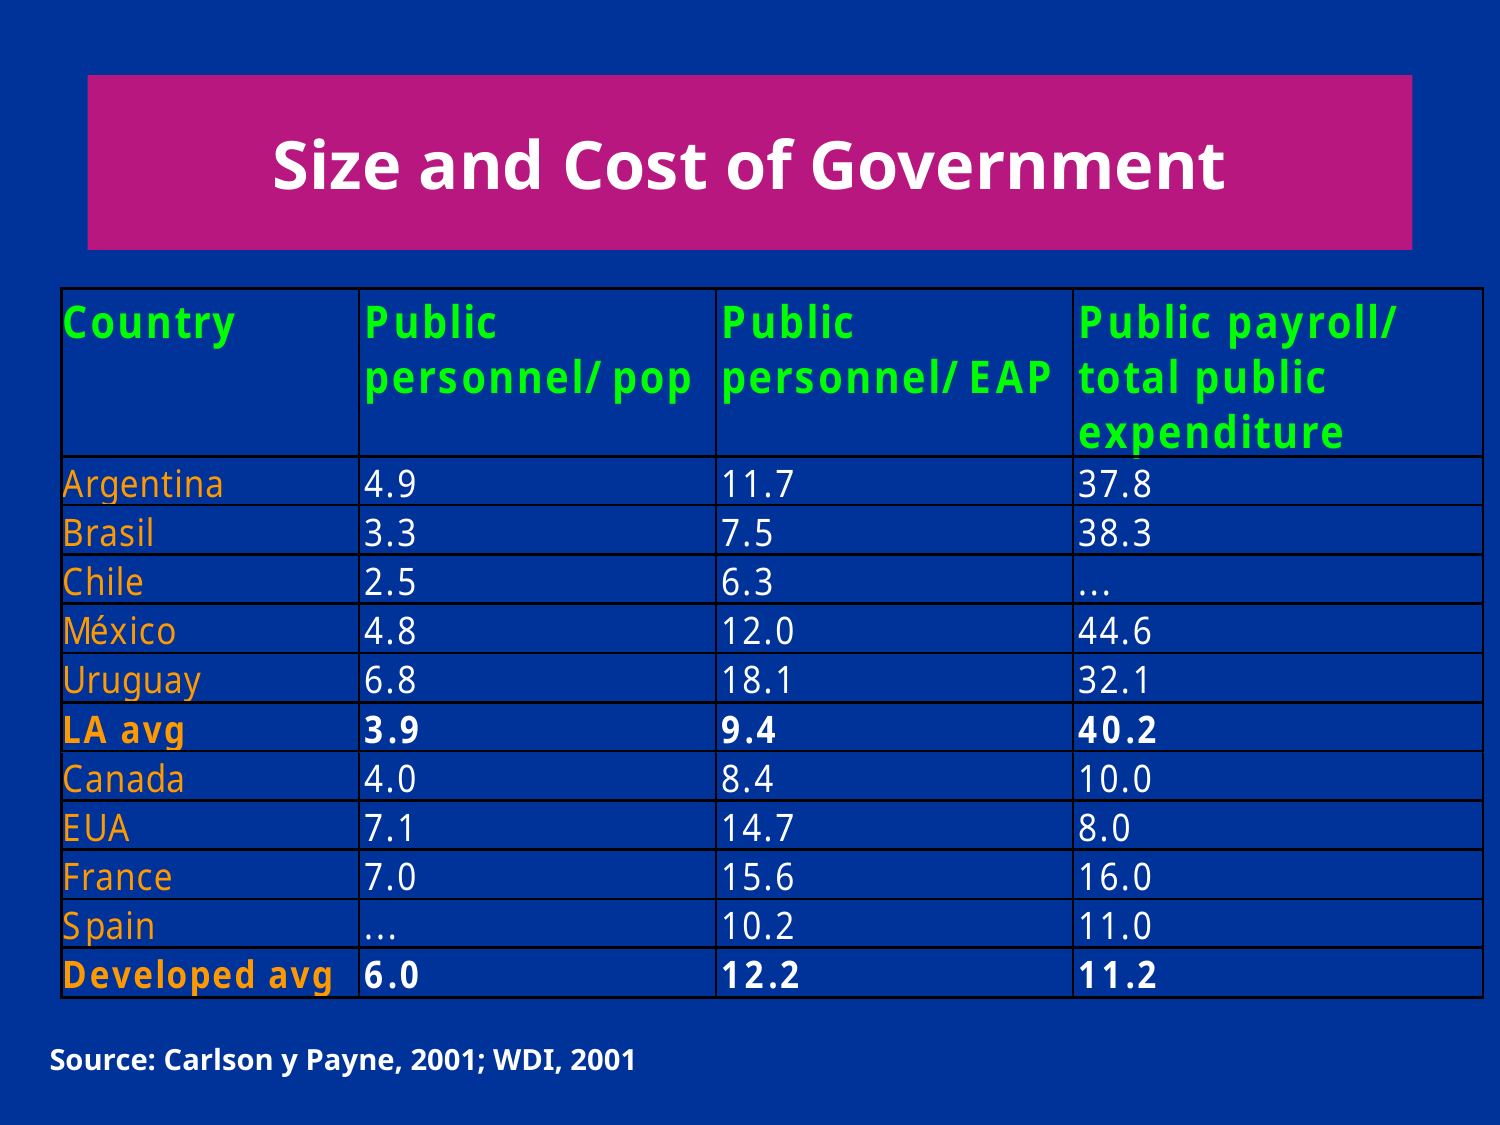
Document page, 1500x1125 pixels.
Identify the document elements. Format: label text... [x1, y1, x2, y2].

text_box Source: Carlson y Payne, 2001; WDI, 2001 [34, 1061, 1350, 1084]
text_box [0, 287, 1500, 1051]
text_box Size and Cost of Government [87, 75, 1413, 250]
